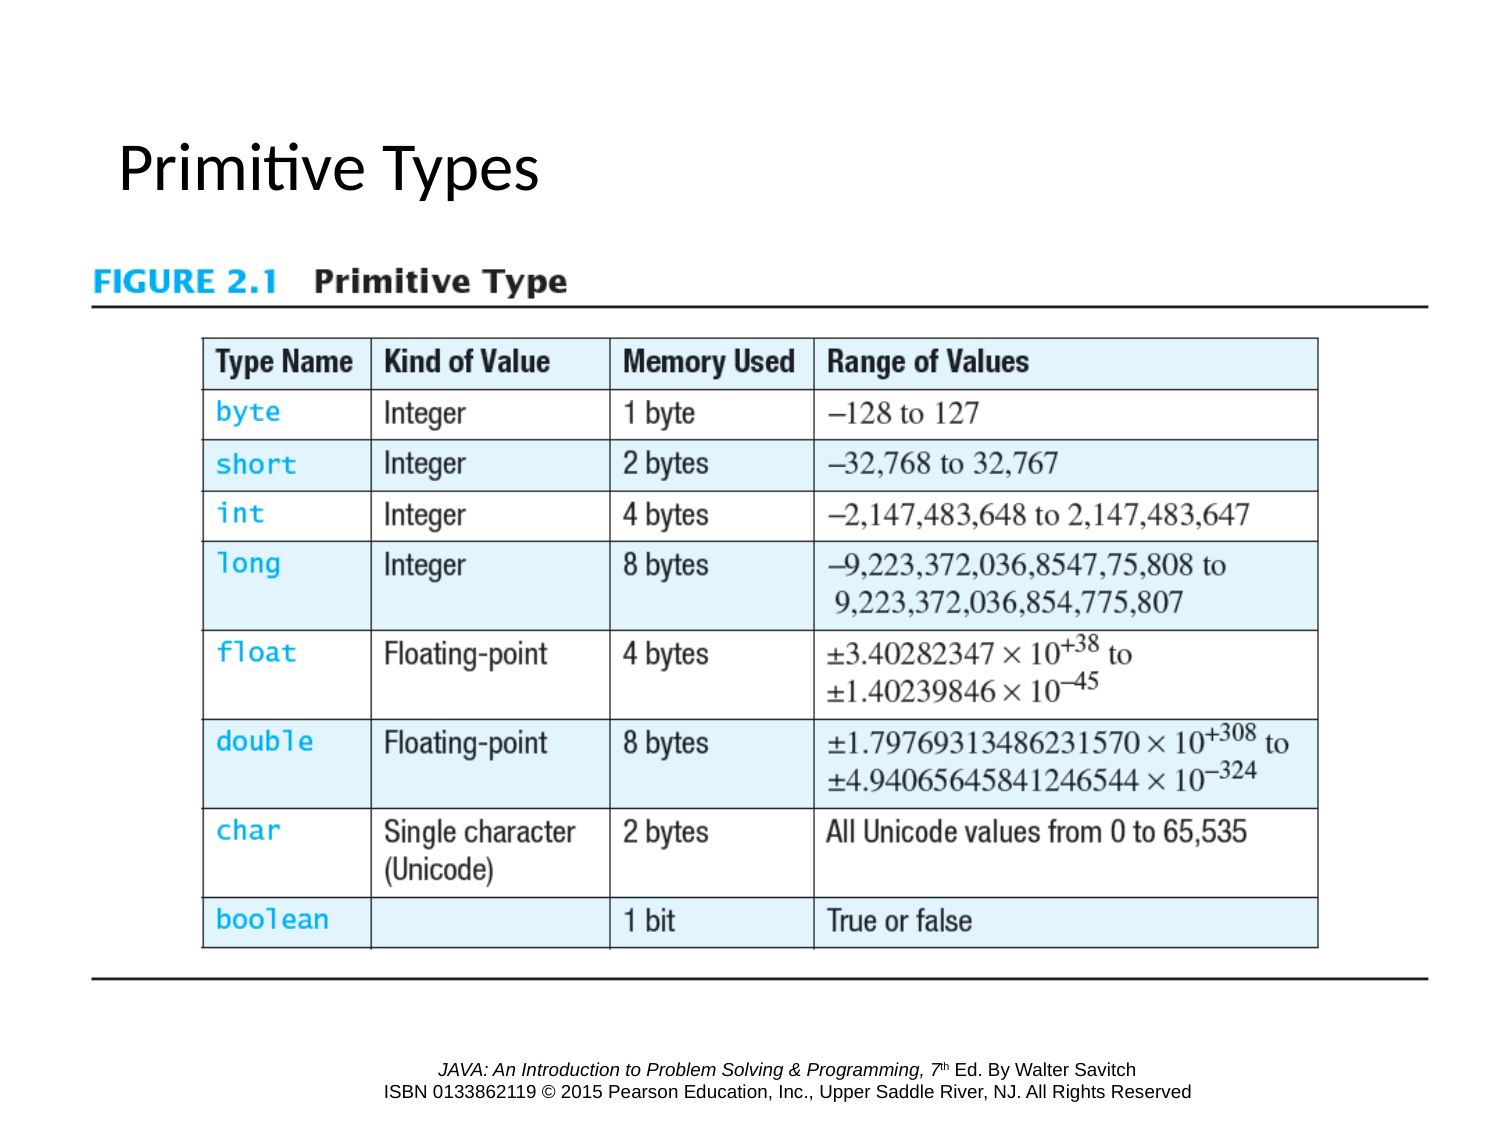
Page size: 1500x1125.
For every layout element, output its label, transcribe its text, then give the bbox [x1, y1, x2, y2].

title Primitive Types [103, 59, 1397, 249]
picture [74, 250, 1474, 993]
